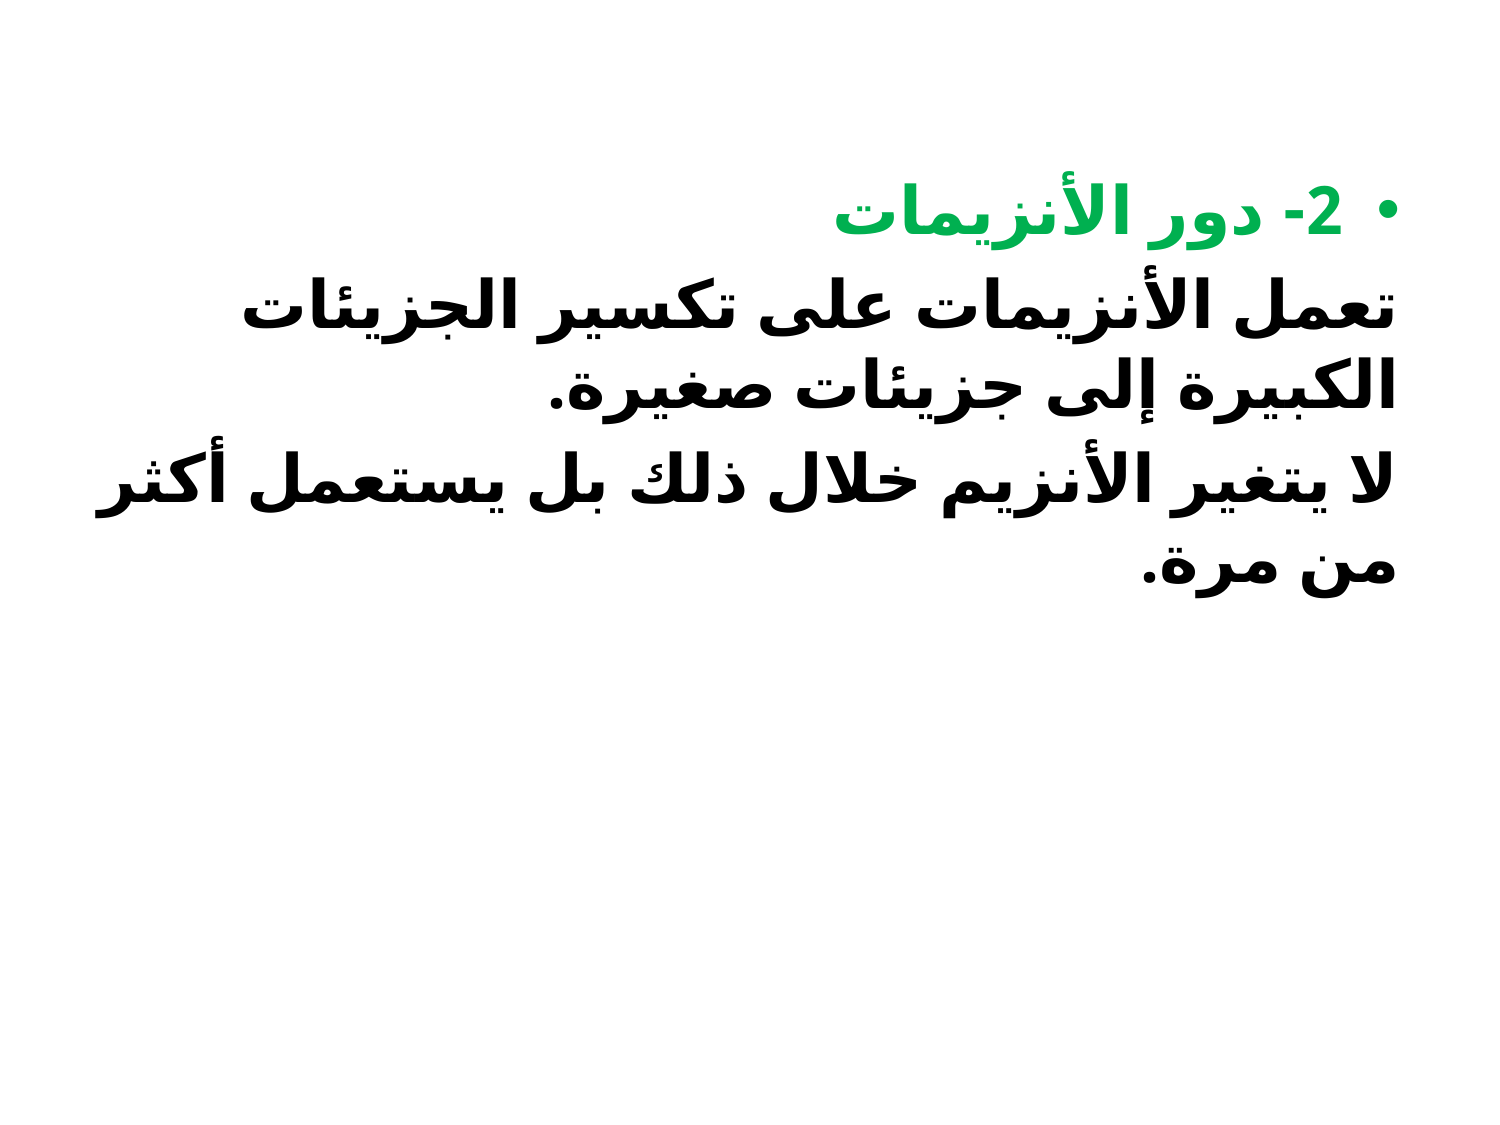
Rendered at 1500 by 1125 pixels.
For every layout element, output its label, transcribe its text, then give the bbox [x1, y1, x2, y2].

list 2- دور الأنزيمات تعمل الأنزيمات على تكسير الجزيئات الكبيرة إلى جزيئات صغيرة. لا يتغير الأنزيم خلال ذلك بل يستعمل أكثر من مرة. [64, 160, 1415, 904]
